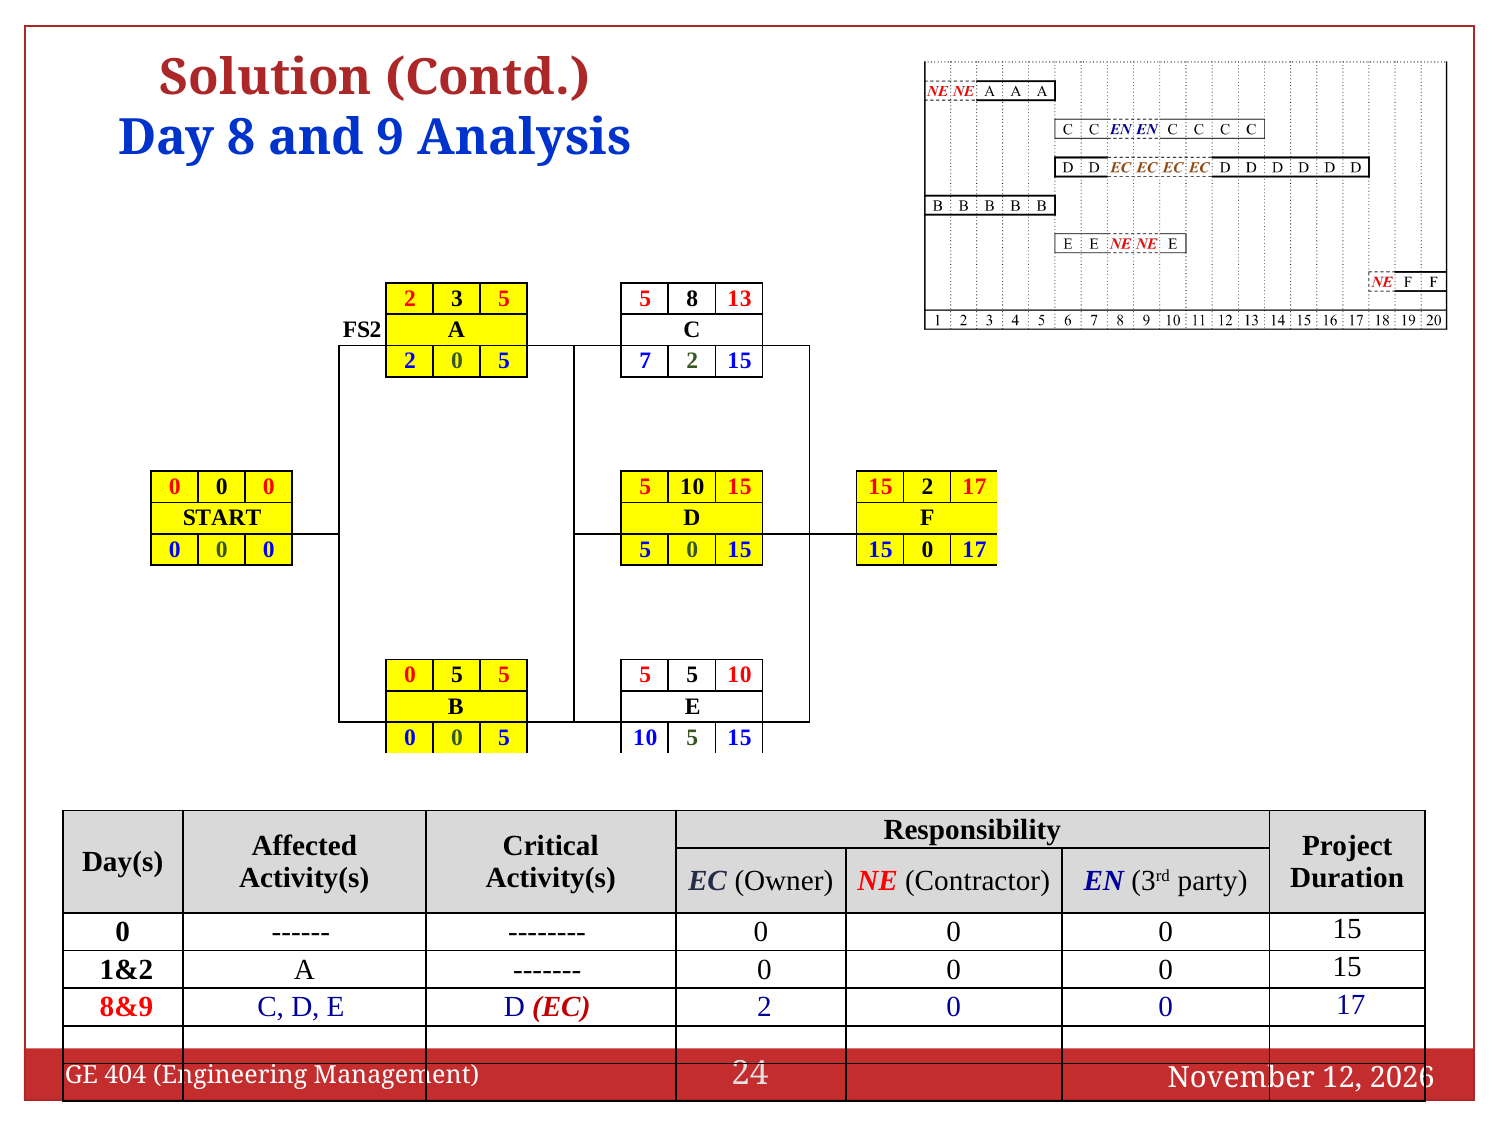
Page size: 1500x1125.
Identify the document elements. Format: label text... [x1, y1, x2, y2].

table_cell 0 [847, 914, 1061, 950]
table_cell -------- [427, 914, 675, 950]
table_cell [847, 1064, 1061, 1100]
table_cell EN (3rd party) [1063, 849, 1269, 912]
table_cell [677, 1027, 845, 1063]
table_cell [677, 1064, 845, 1100]
table_cell [64, 1027, 182, 1063]
table_cell C, D, E [184, 989, 425, 1025]
table_cell ------- [427, 951, 675, 987]
table_cell A [184, 951, 425, 987]
table_header Critical Activity(s) [427, 811, 675, 912]
table_cell [184, 1027, 425, 1063]
table_cell [184, 1064, 425, 1100]
table_cell [1270, 1027, 1424, 1063]
table_cell 8&9 [64, 989, 182, 1025]
table_cell D (EC) [427, 989, 675, 1025]
table_cell [1063, 1064, 1269, 1100]
footer GE 404 (Engineering Management) [50, 1051, 638, 1112]
table_cell [1270, 1064, 1424, 1100]
table_cell ------ [184, 914, 425, 950]
table_cell [427, 1064, 675, 1100]
table_cell 17 [1270, 989, 1424, 1025]
table_cell 0 [677, 914, 845, 950]
table_cell 0 [847, 989, 1061, 1025]
table_cell 2 [677, 989, 845, 1025]
slide_number 24 [699, 1102, 800, 1110]
table_cell [64, 1064, 182, 1100]
table_header Project Duration [1270, 811, 1424, 912]
table_cell 0 [1063, 914, 1269, 950]
table_cell 0 [1063, 989, 1269, 1025]
title Solution (Contd.) Day 8 and 9 Analysis [50, 47, 700, 172]
table_cell [847, 1027, 1061, 1063]
table_header Day(s) [64, 811, 182, 912]
table_header Responsibility [677, 811, 1269, 847]
table_cell 0 [1063, 951, 1269, 987]
table_header Affected Activity(s) [184, 811, 425, 912]
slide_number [950, 1050, 1450, 1111]
table_cell [427, 1027, 675, 1063]
picture [149, 60, 1448, 755]
table_cell NE (Contractor) [847, 849, 1061, 912]
table_cell 0 [847, 951, 1061, 987]
table_cell 1&2 [64, 951, 182, 987]
table_cell 15 [1270, 951, 1424, 987]
table_cell 15 [1270, 914, 1424, 950]
table_cell EC (Owner) [677, 849, 845, 912]
table_cell 0 [677, 951, 845, 987]
table_cell [1063, 1027, 1269, 1063]
table_cell 0 [64, 914, 182, 950]
